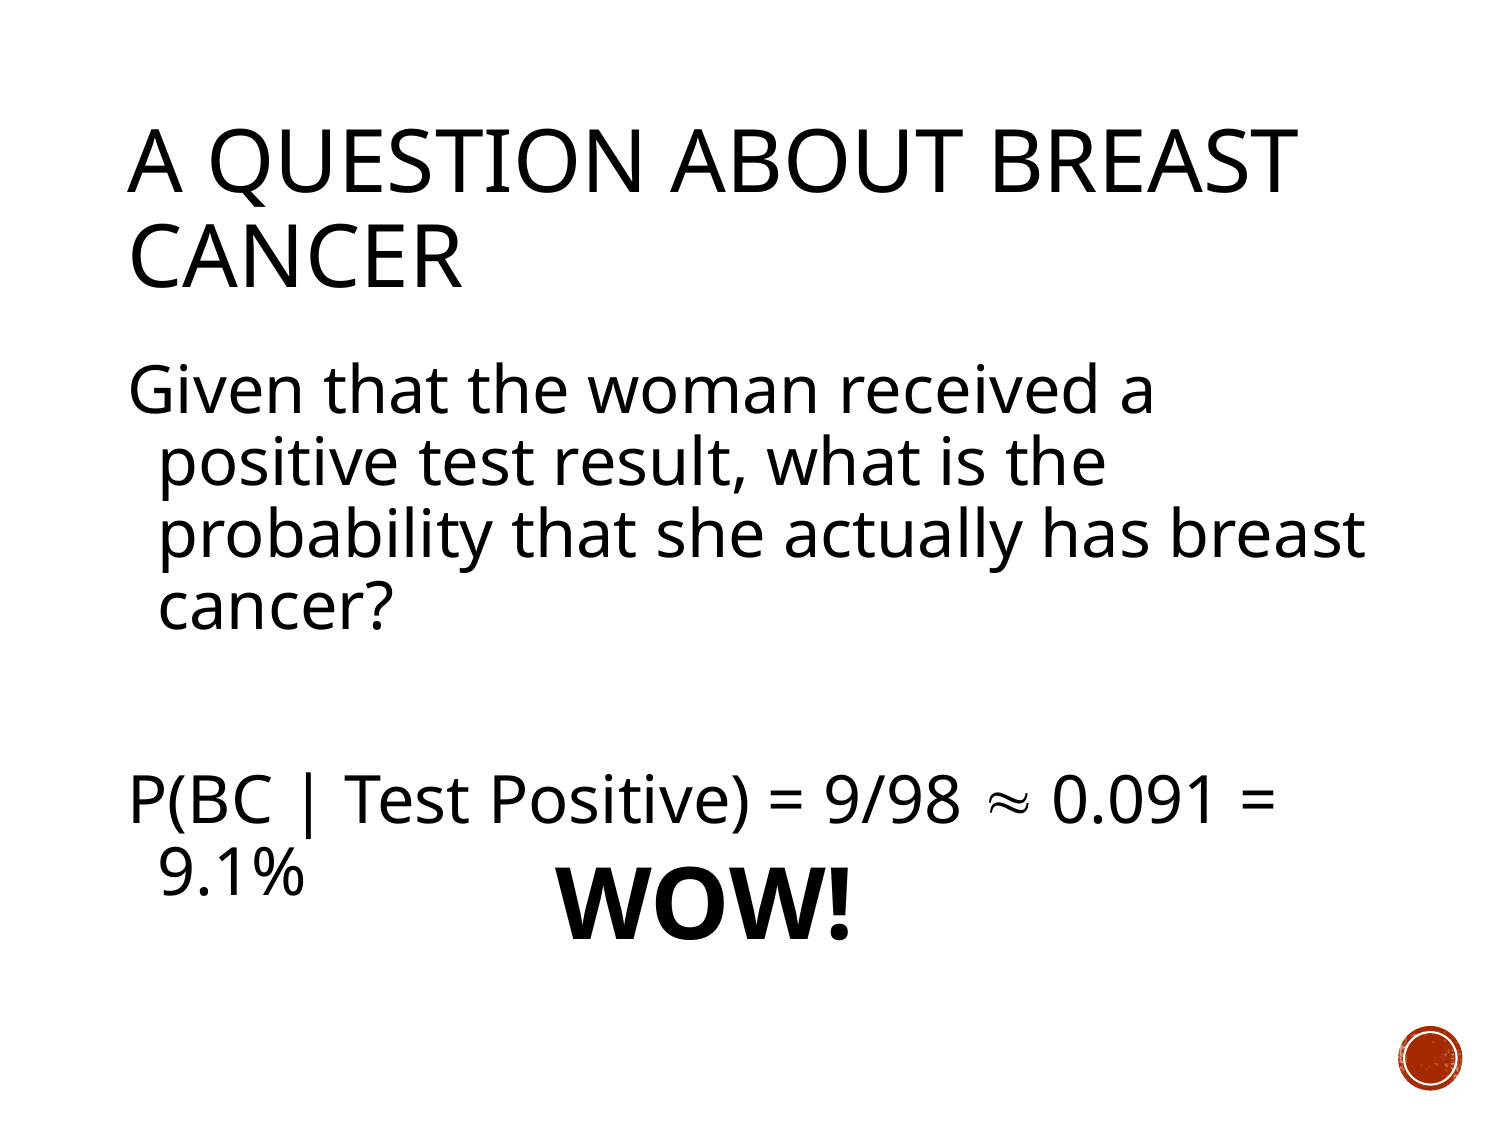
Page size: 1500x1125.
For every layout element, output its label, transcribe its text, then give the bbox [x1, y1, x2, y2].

list Given that the woman received a positive test result, what is the probability that she actually has breast cancer? P(BC | Test Positive) = 9/98  0.091 = 9.1% [112, 348, 1388, 1013]
title A Question About Breast Cancer [112, 79, 1388, 344]
text_box WOW! [507, 832, 902, 967]
